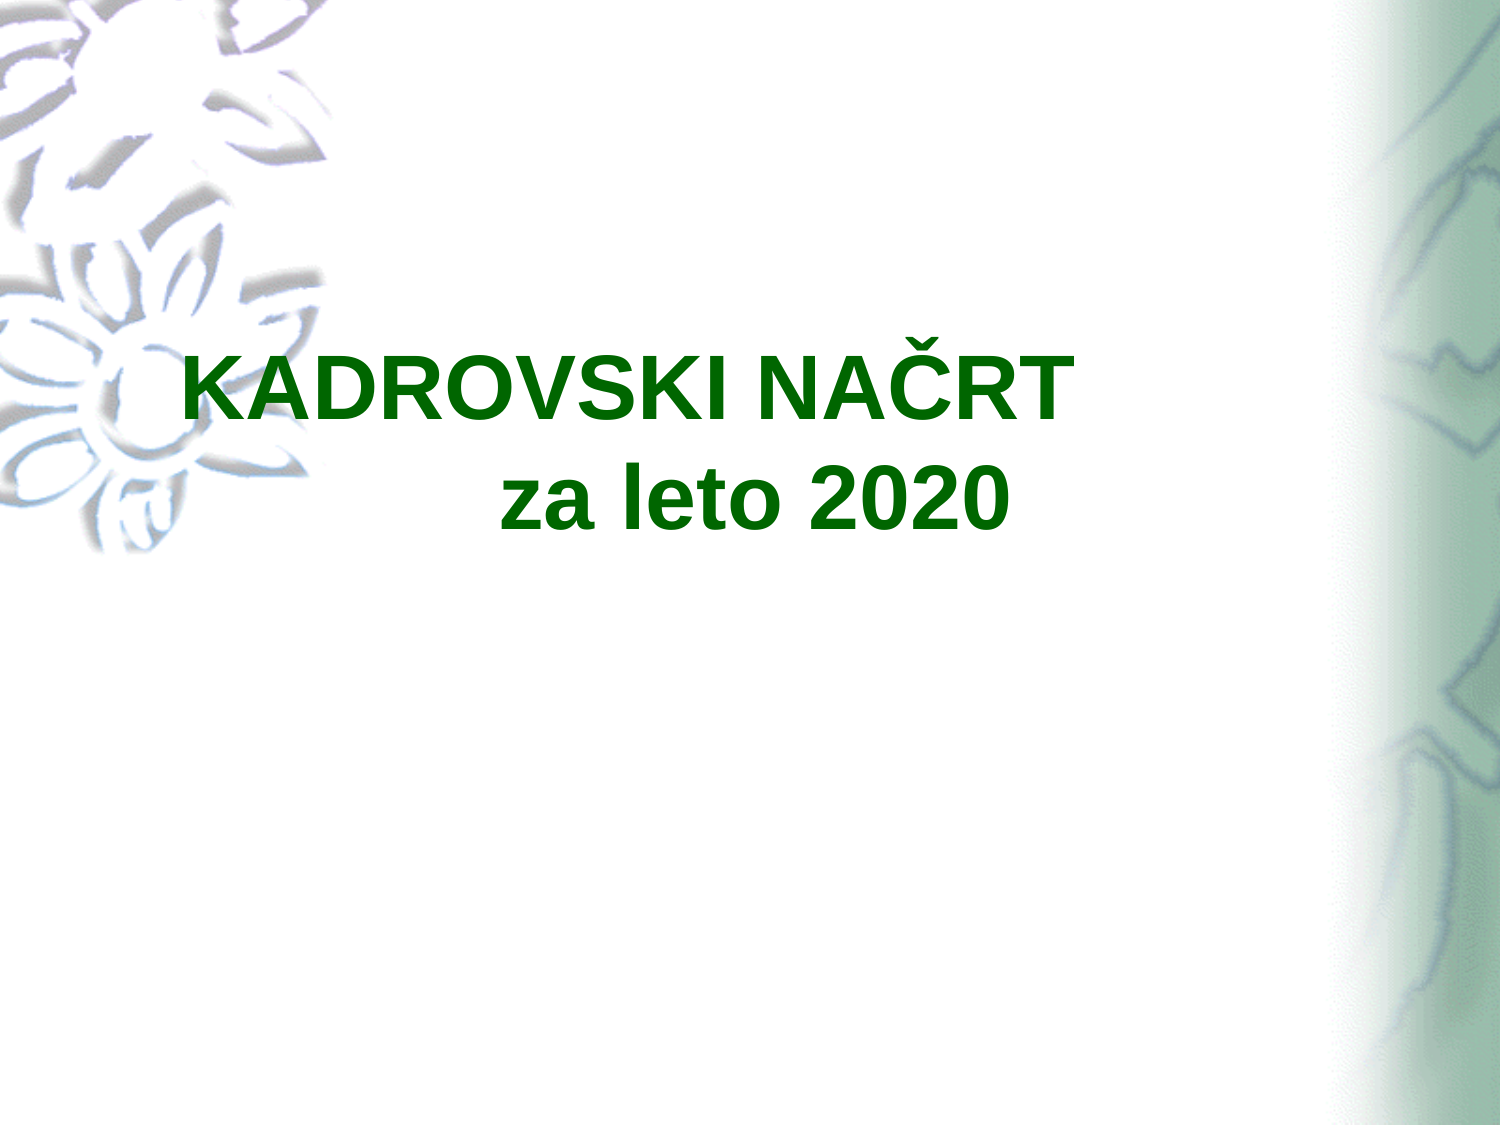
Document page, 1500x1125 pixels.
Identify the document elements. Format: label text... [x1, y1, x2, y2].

title KADROVSKI NAČRT za leto 2020 [123, 99, 1388, 776]
picture [0, 0, 1500, 1125]
